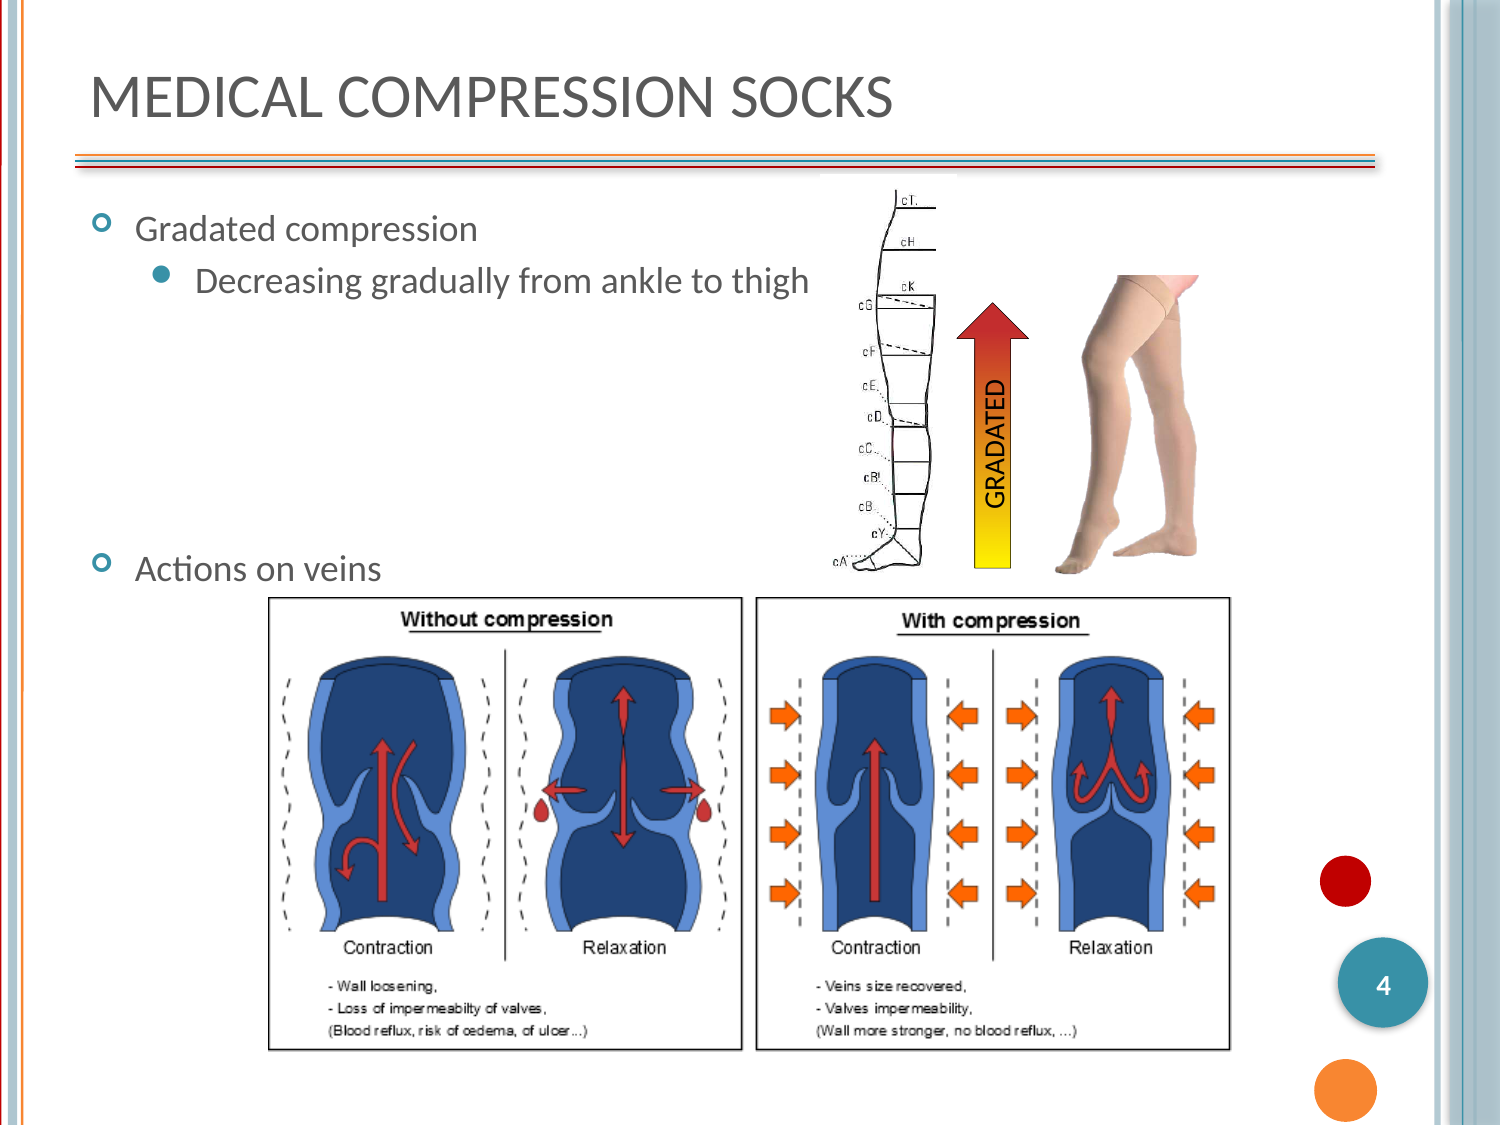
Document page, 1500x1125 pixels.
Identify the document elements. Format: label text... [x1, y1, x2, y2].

slide_number 4 [1376, 940, 1434, 1026]
picture [268, 597, 1232, 1052]
title Medical compression socks [75, 45, 1375, 138]
picture [820, 174, 958, 587]
picture [973, 275, 1278, 580]
list Gradated compression Decreasing gradually from ankle to thigh Actions on veins [74, 196, 1376, 1063]
